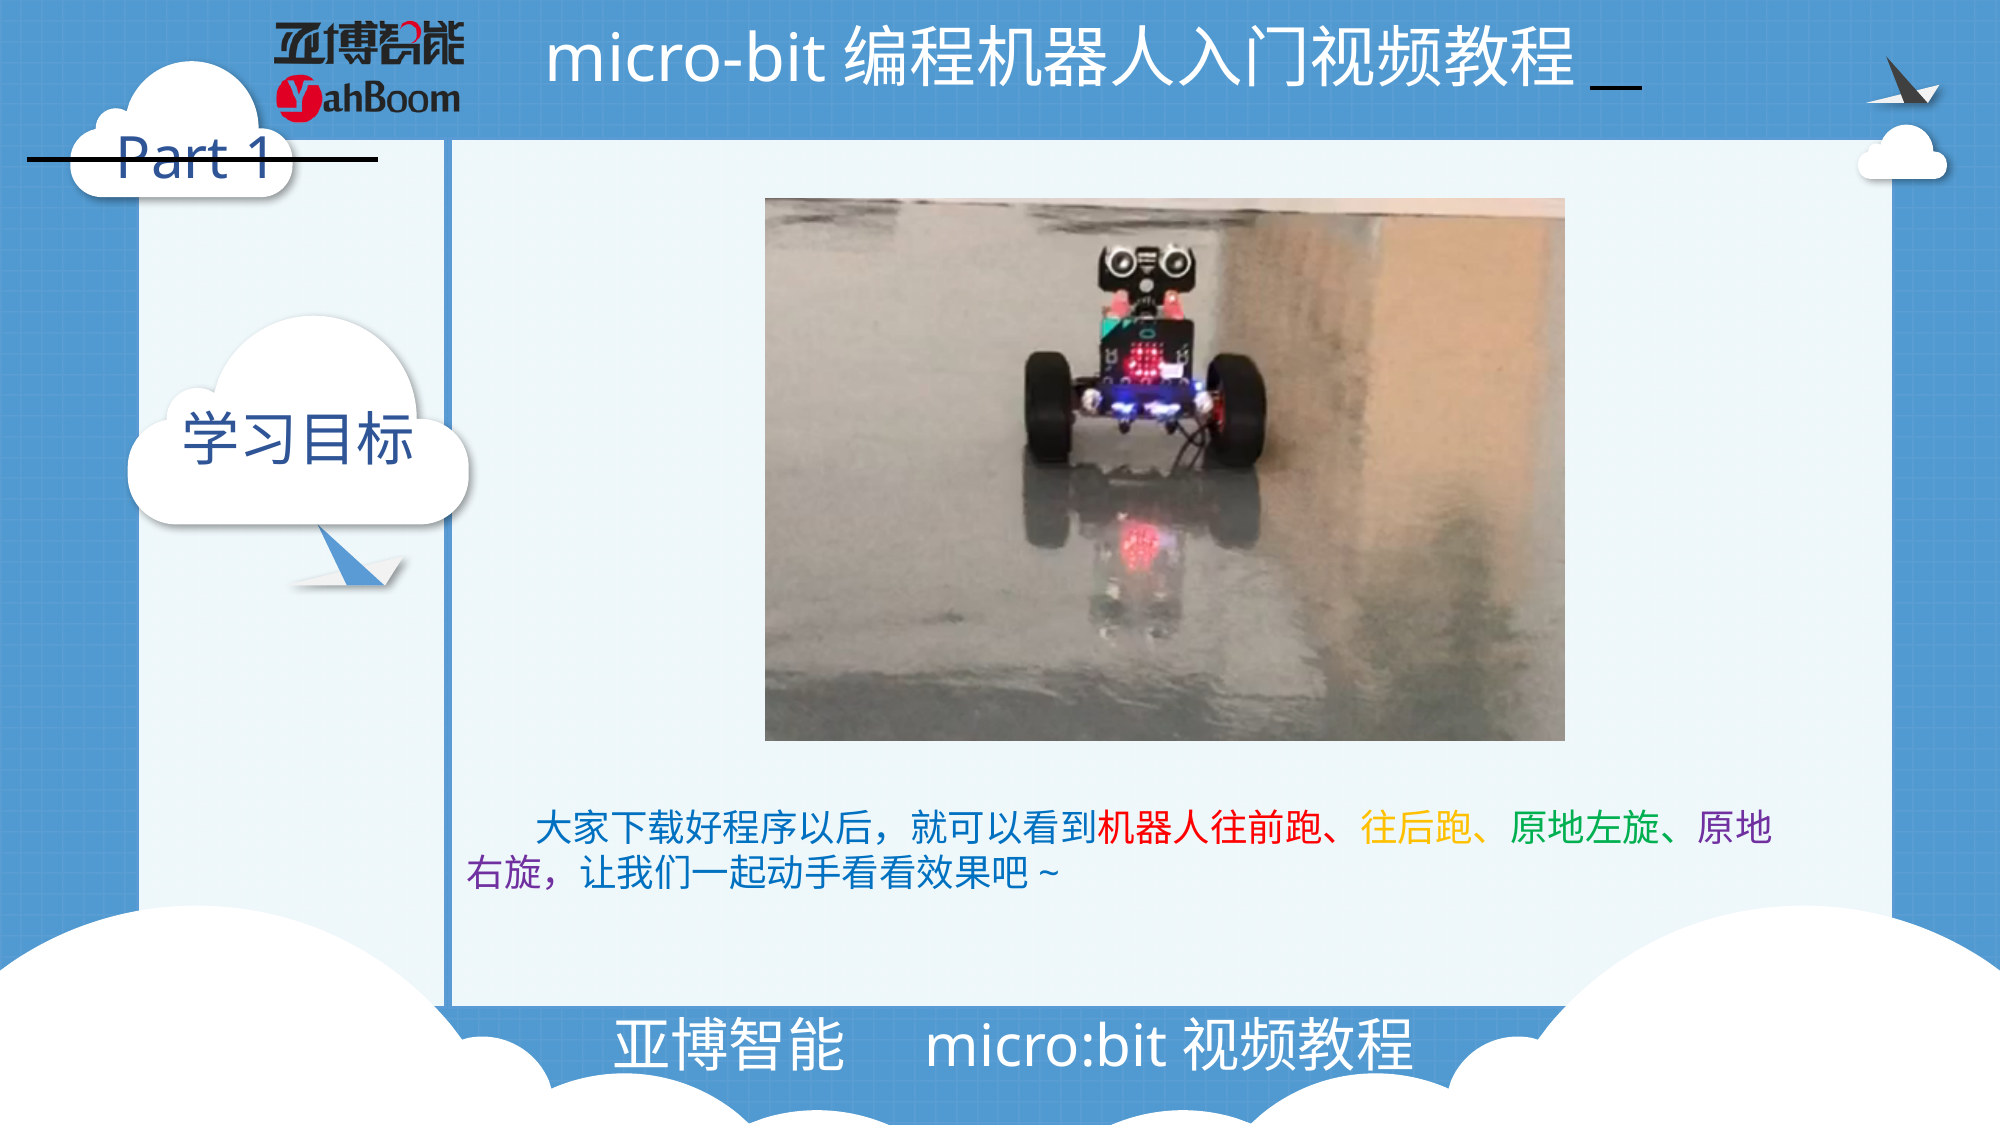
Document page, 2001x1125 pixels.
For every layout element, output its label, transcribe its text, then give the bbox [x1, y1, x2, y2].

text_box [284, 525, 404, 586]
text_box Part 1 [100, 173, 292, 198]
picture [764, 198, 1565, 741]
picture [266, 7, 469, 133]
text_box micro-bit编程机器人入门视频教程 [12, 7, 1660, 173]
text_box 亚博智能 micro:bit视频教程 [1111, 959, 2000, 1125]
text_box 大家下载好程序以后，就可以看到机器人往前跑、往后跑、原地左旋、原地右旋，让我们一起动手看看效果吧~ [452, 796, 1799, 901]
text_box 亚博智能 micro:bit视频教程 [0, 959, 889, 1125]
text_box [127, 315, 469, 525]
